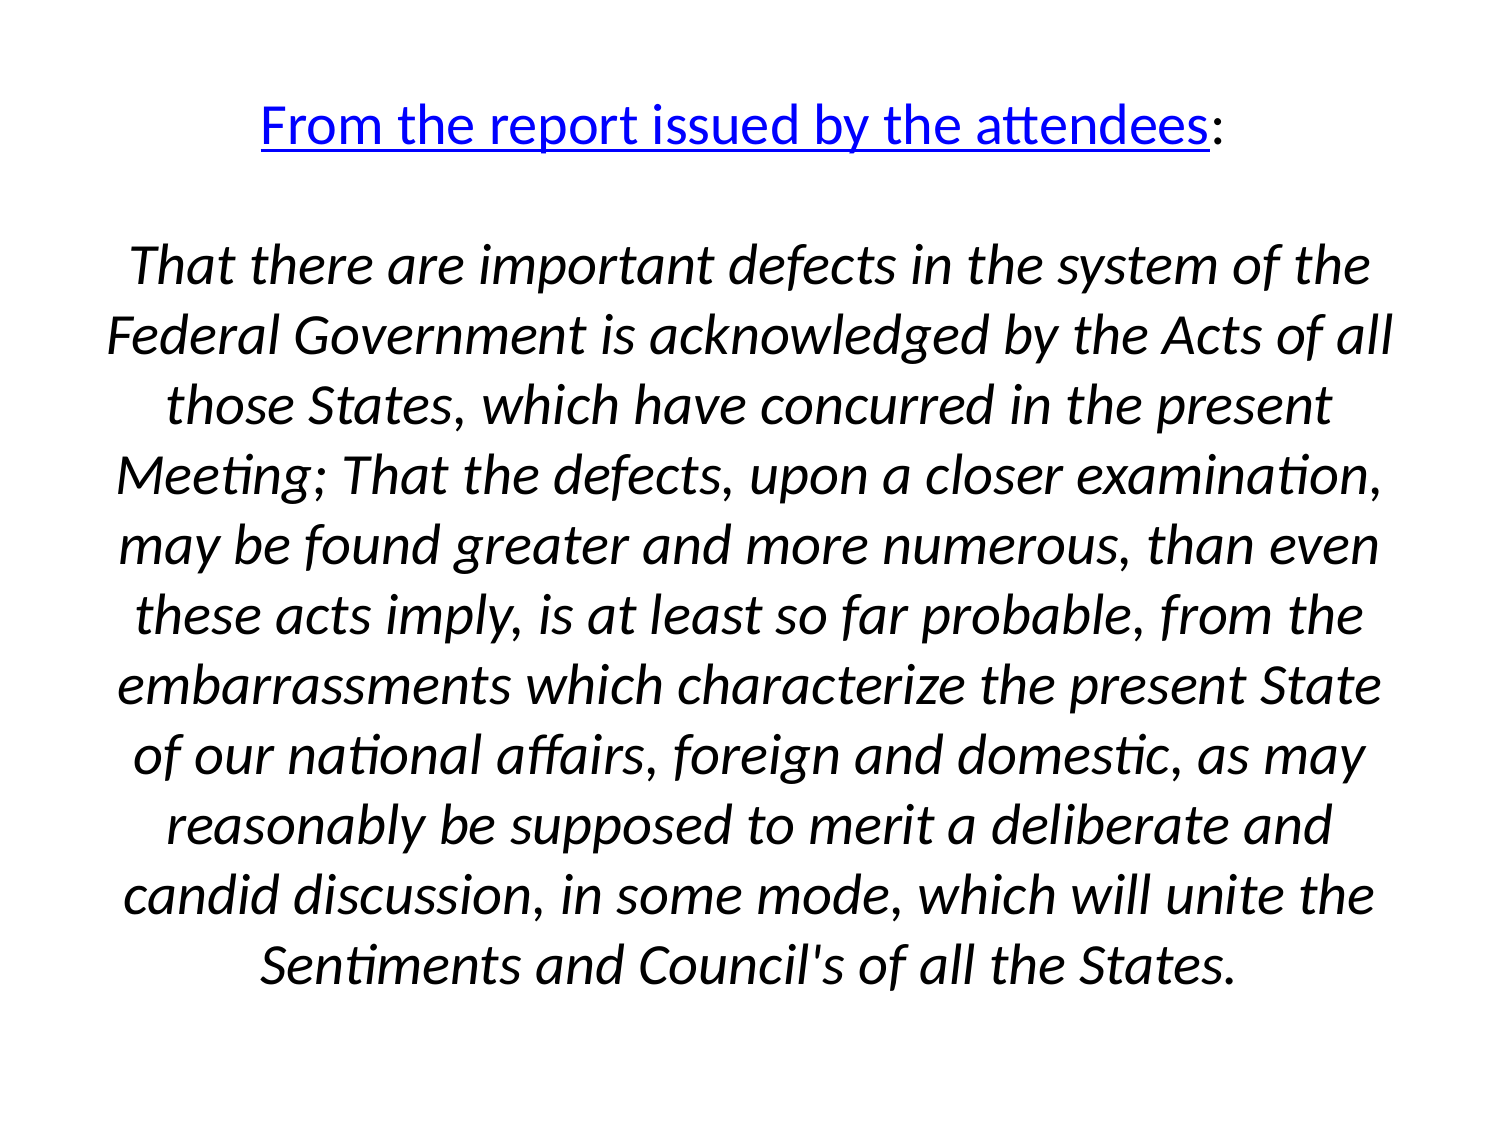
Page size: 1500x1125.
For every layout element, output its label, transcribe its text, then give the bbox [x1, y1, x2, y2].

title From the report issued by the attendees: That there are important defects in the system of the Federal Government is acknowledged by the Acts of all those States, which have concurred in the present Meeting; That the defects, upon a closer examination, may be found greater and more numerous, than even these acts imply, is at least so far probable, from the embarrassments which characterize the present State of our national affairs, foreign and domestic, as may reasonably be supposed to merit a deliberate and candid discussion, in some mode, which will unite the Sentiments and Council's of all the States. [75, 45, 1425, 1038]
